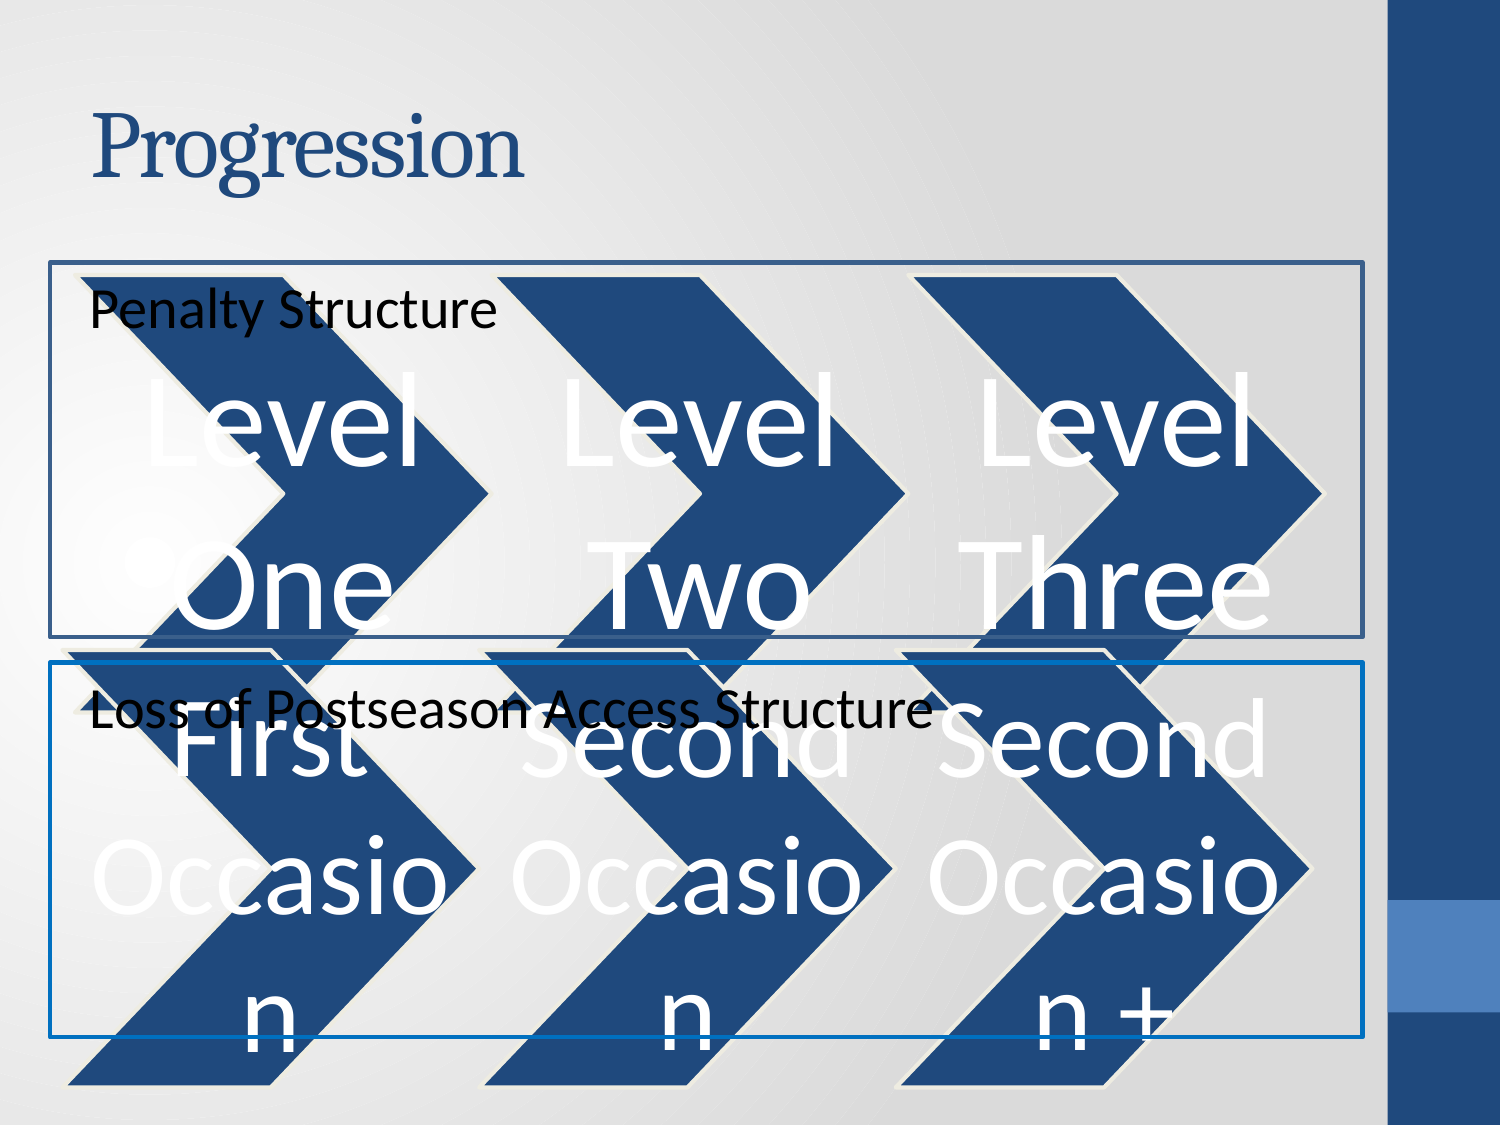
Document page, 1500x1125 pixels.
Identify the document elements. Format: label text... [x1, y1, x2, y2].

text_box [1324, 660, 1365, 1039]
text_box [61, 649, 1313, 1088]
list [74, 274, 1326, 713]
text_box [48, 260, 1365, 639]
title Progression [75, 45, 1325, 233]
text_box [48, 660, 59, 1039]
